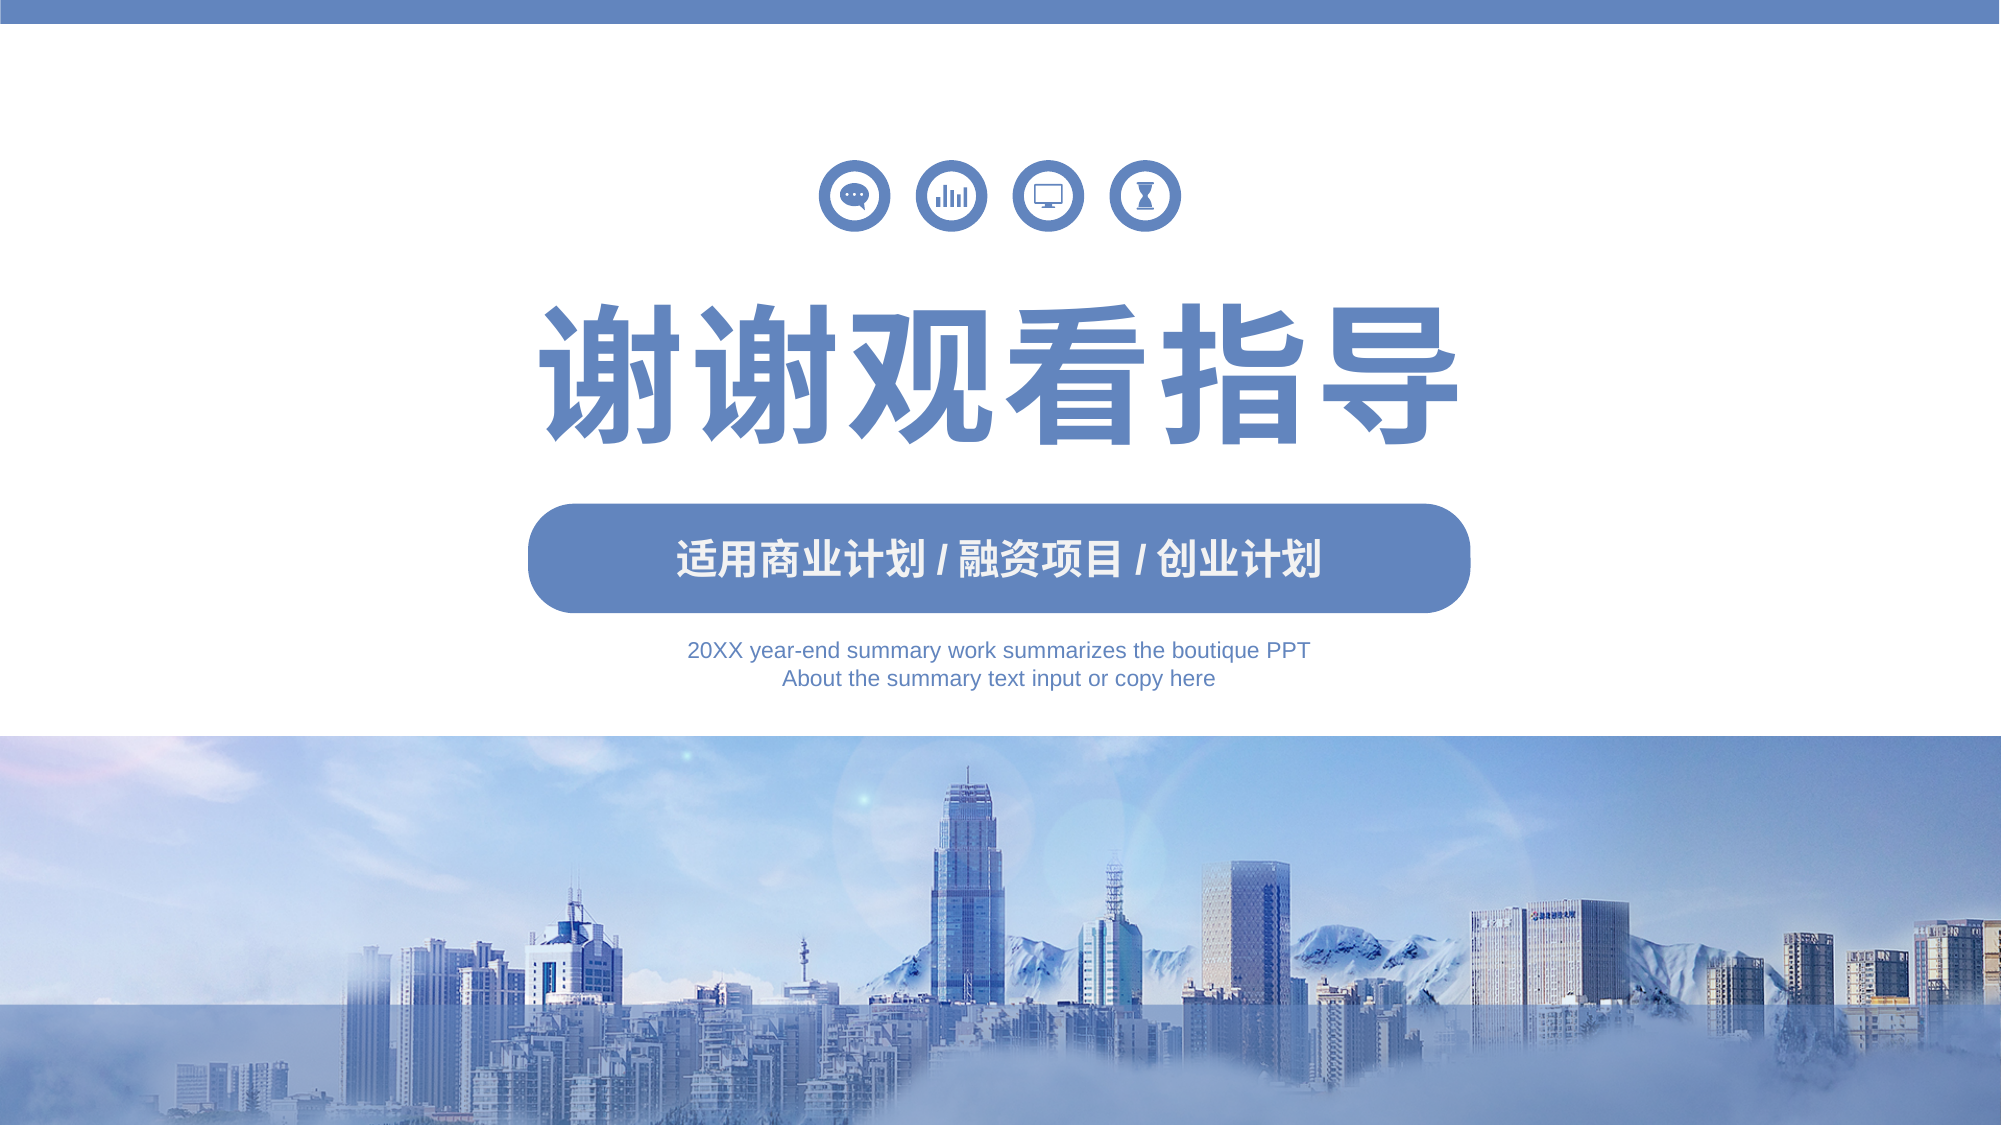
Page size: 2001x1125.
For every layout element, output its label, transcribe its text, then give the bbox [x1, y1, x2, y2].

picture [0, 735, 2001, 1125]
text_box 谢谢观看指导 [519, 274, 1481, 469]
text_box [818, 159, 1182, 232]
text_box 20XX year-end summary work summarizes the boutique PPT About the summary text input or copy here [589, 628, 1410, 699]
text_box [0, 0, 2000, 26]
text_box [525, 501, 1473, 616]
text_box 适用商业计划/融资项目/创业计划 [548, 524, 1452, 590]
